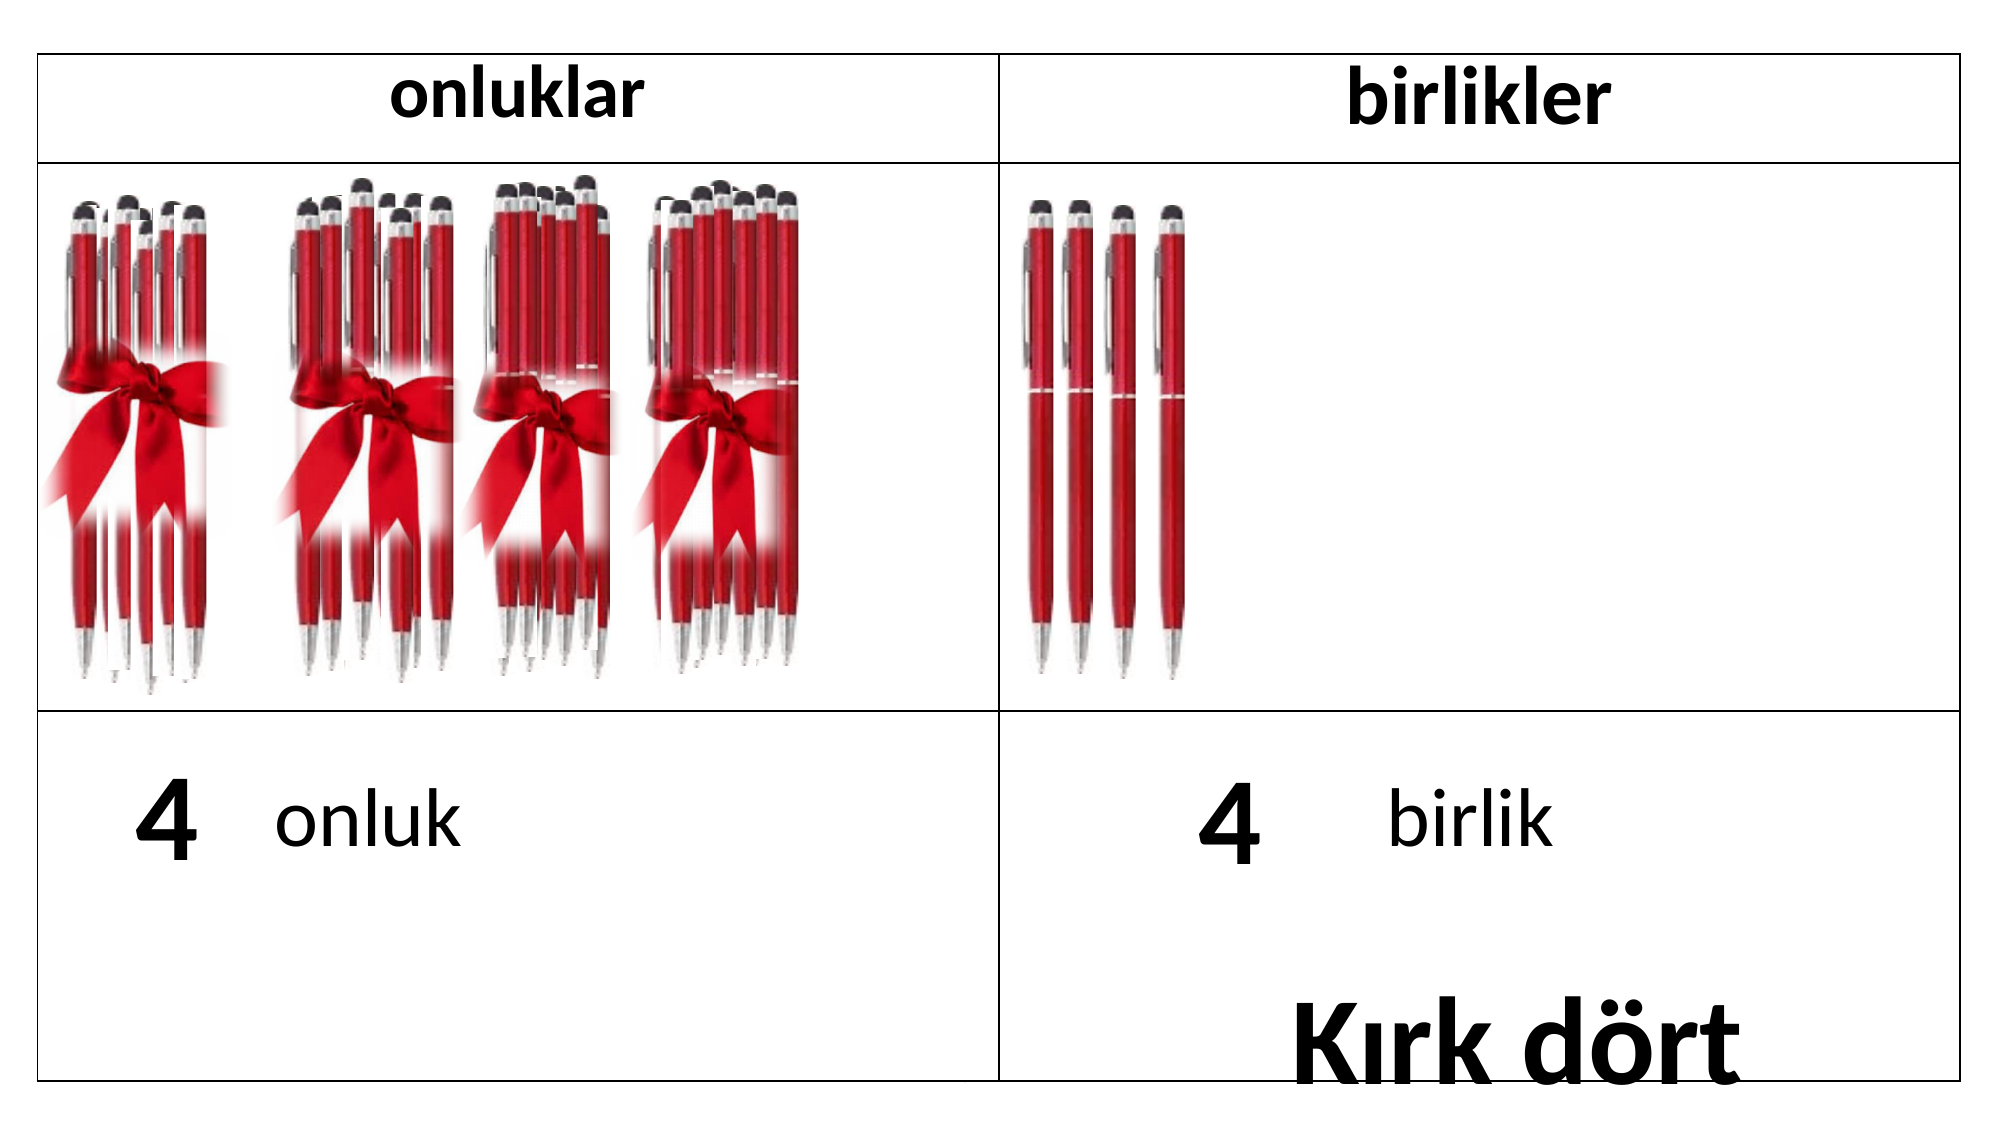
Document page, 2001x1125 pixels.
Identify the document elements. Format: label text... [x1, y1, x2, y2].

picture [270, 175, 625, 683]
picture [1060, 199, 1093, 674]
text_box Kırk dört [1276, 952, 1919, 1117]
picture [37, 195, 234, 695]
footer Kazım KAT [662, 1042, 1276, 1103]
picture [1103, 205, 1136, 679]
text_box 4 [1183, 732, 1371, 898]
table_cell [1000, 164, 1959, 710]
table_cell [1000, 712, 1959, 1080]
picture [1152, 205, 1185, 680]
table_header onluklar [38, 55, 998, 162]
table_cell [38, 712, 998, 1080]
table_header birlikler [1000, 55, 1959, 162]
text_box 4 [120, 727, 245, 893]
text_box onluk [259, 755, 497, 871]
picture [628, 180, 799, 674]
picture [1021, 199, 1054, 674]
text_box birlik [1371, 755, 1569, 871]
table_cell [38, 164, 998, 710]
